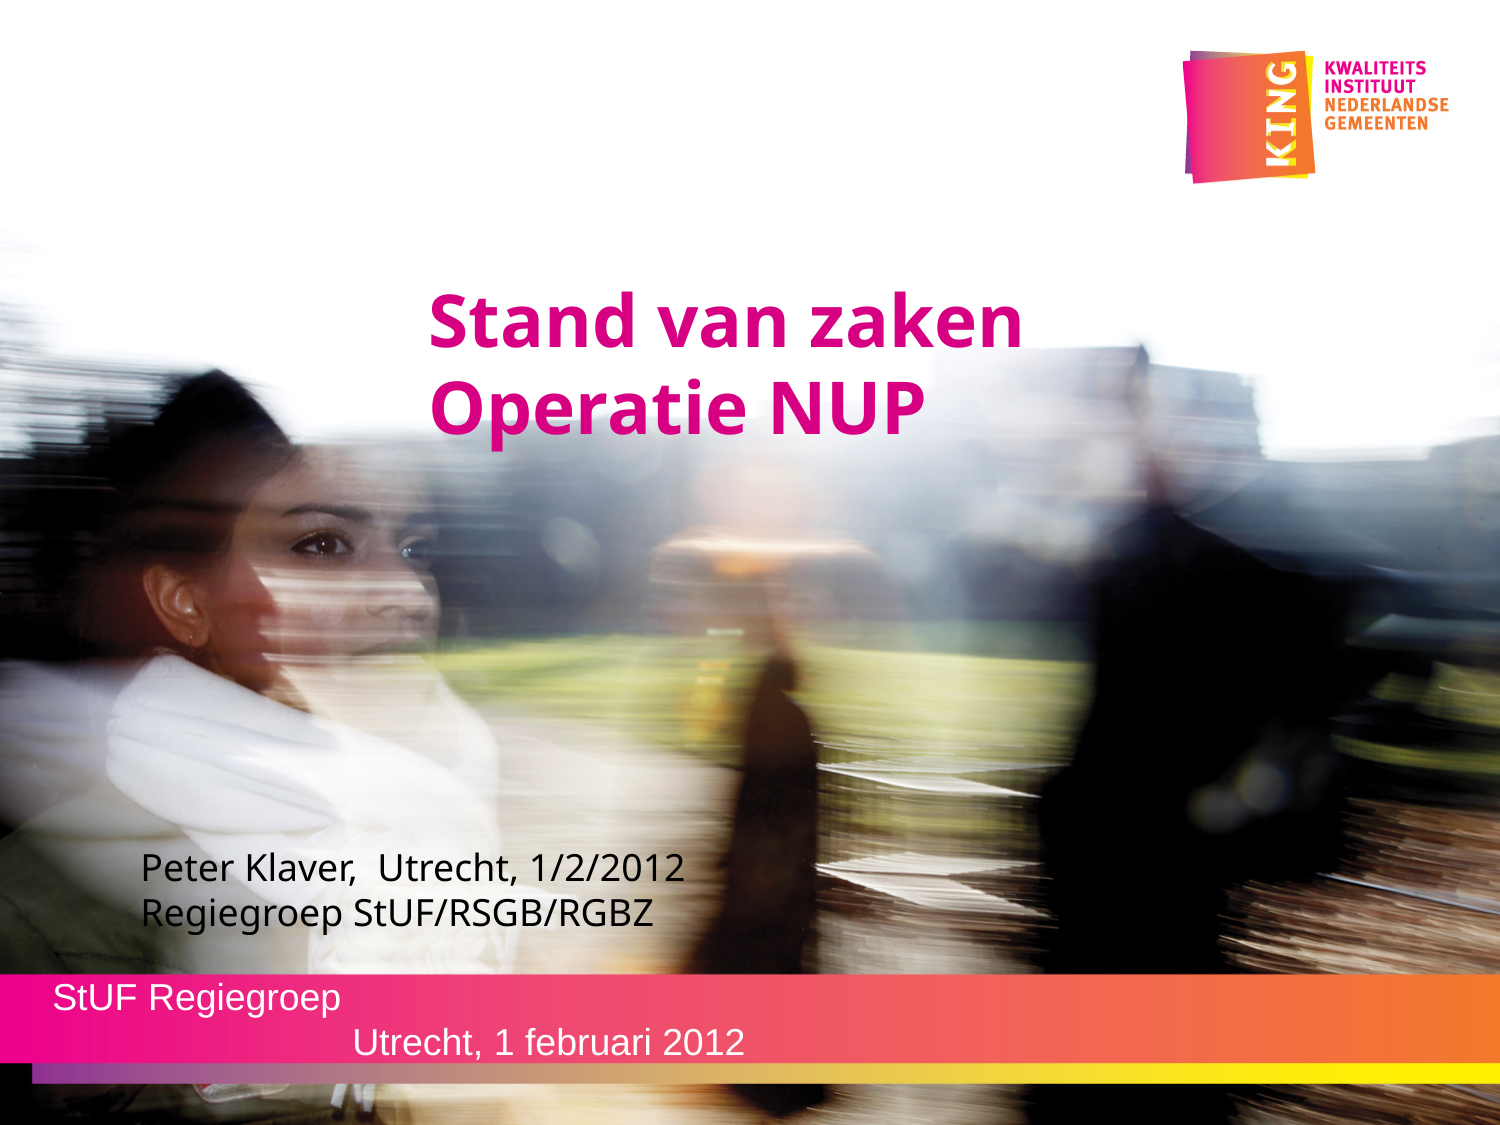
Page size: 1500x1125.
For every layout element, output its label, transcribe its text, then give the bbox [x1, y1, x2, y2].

title Stand van zaken Operatie NUP [413, 266, 1500, 480]
text_box Peter Klaver, Utrecht, 1/2/2012 Regiegroep StUF/RSGB/RGBZ [125, 836, 701, 942]
picture [0, 0, 1500, 1125]
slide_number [37, 971, 1500, 1064]
